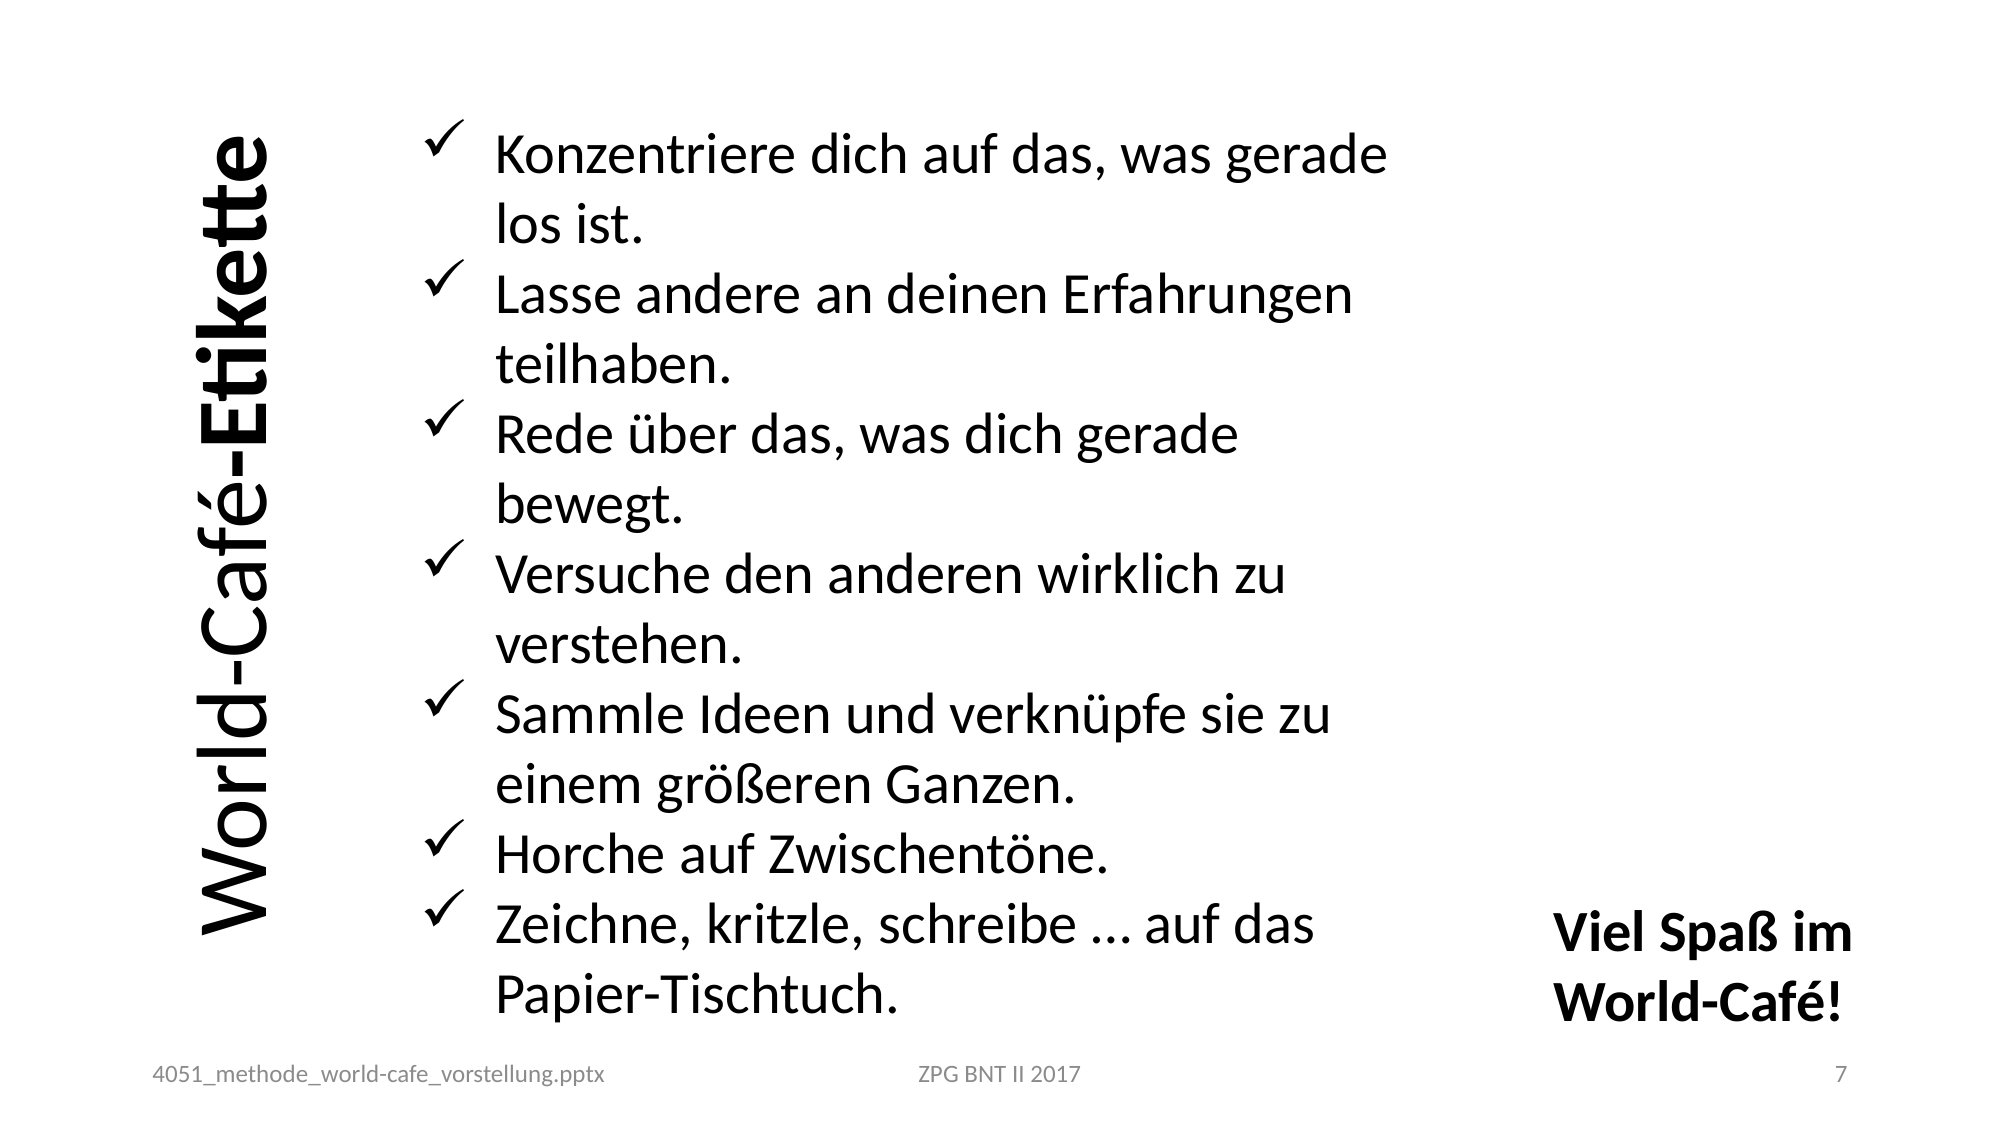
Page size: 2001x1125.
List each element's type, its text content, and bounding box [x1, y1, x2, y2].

text_box World-Café-Etikette [159, 119, 294, 952]
text_box Konzentriere dich auf das, was gerade los ist. Lasse andere an deinen Erfahrungen teilhaben. Rede über das, was dich gerade bewegt. Versuche den anderen wirklich zu verstehen. Sammle Ideen und verknüpfe sie zu einem größeren Ganzen. Horche auf Zwischentöne. Zeichne, kritzle, schreibe … auf das Papier-Tischtuch. [405, 108, 1406, 1033]
footer ZPG BNT II 2017 [662, 1042, 1338, 1103]
slide_number 4051_methode_world-cafe_vorstellung.pptx [137, 1042, 662, 1103]
text_box Viel Spaß im World-Café! [1538, 885, 1900, 1041]
slide_number 7 [1412, 1042, 1863, 1103]
